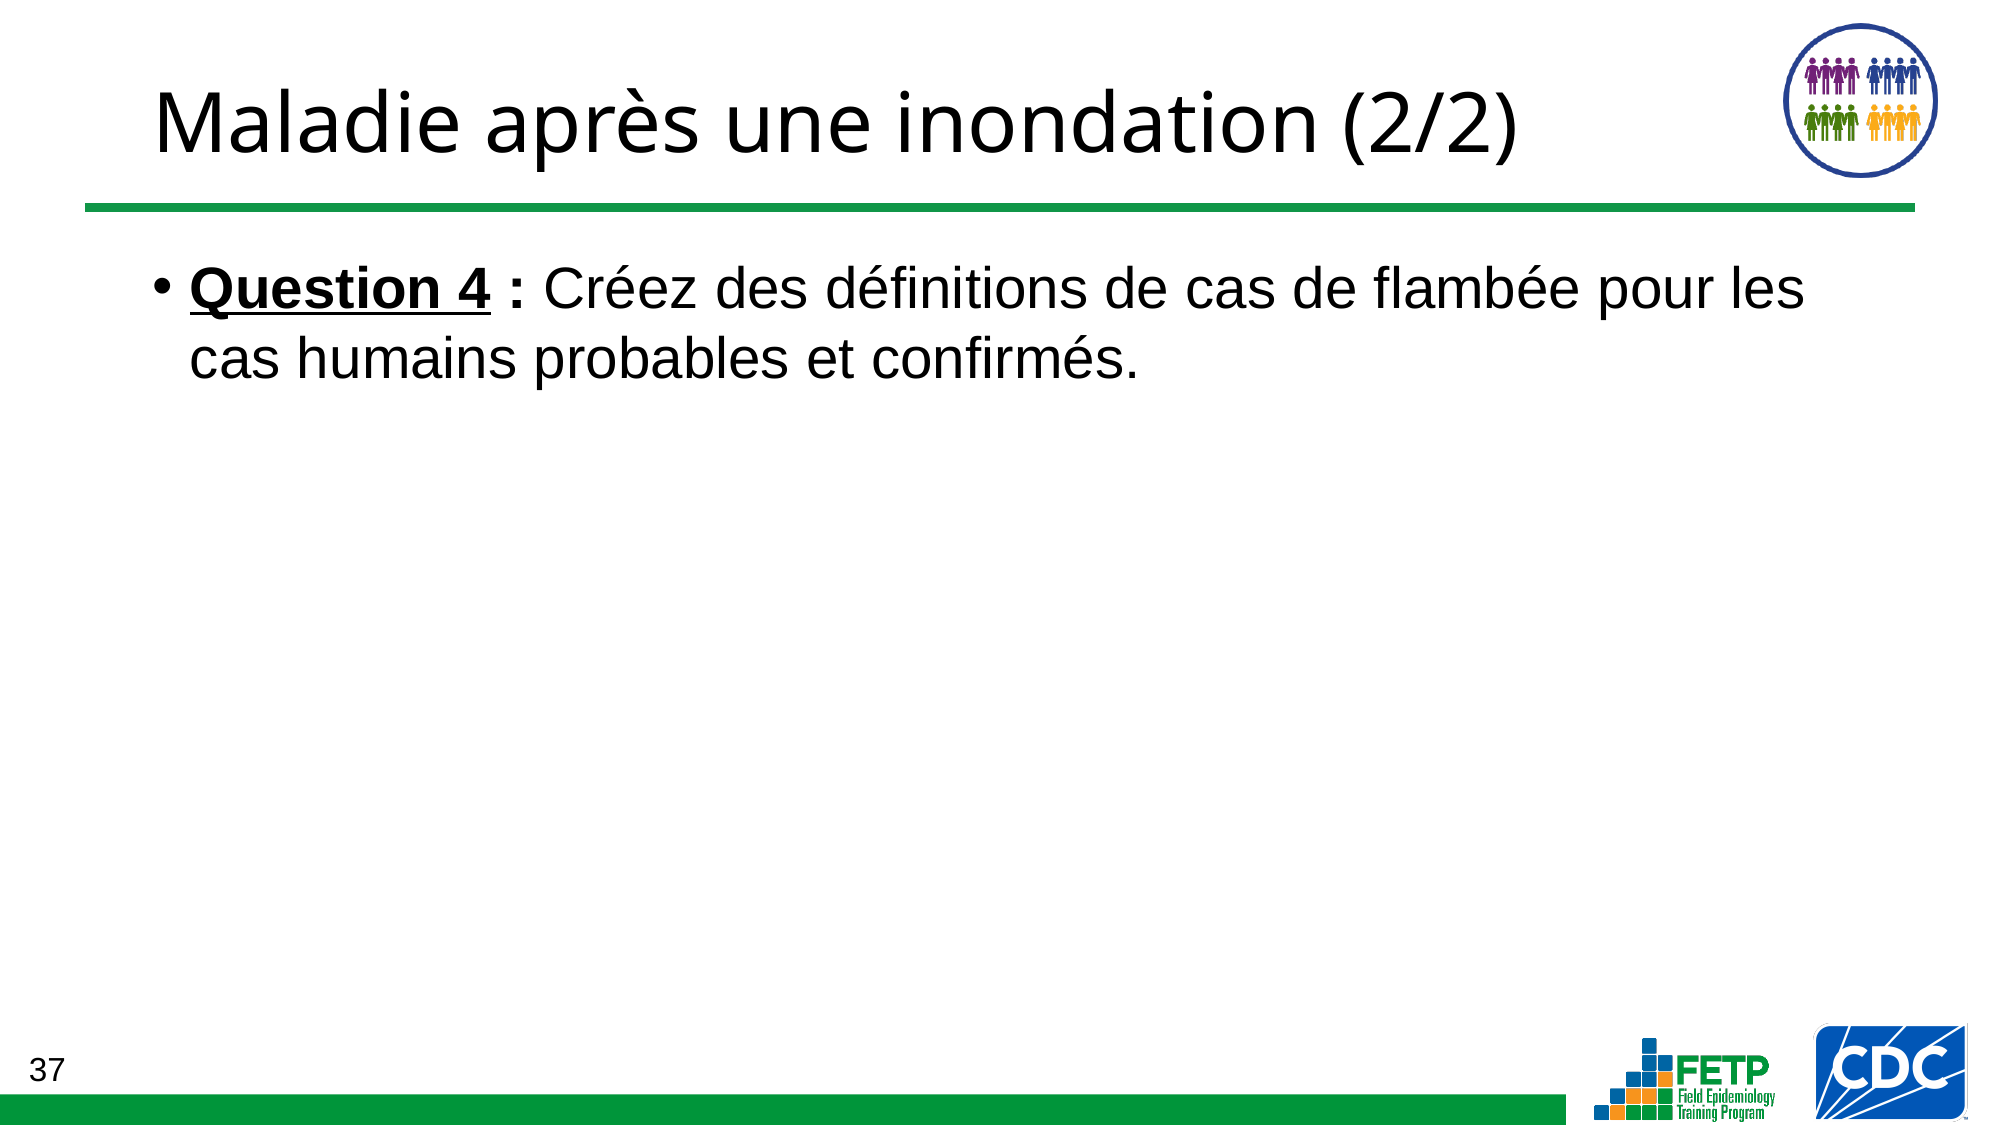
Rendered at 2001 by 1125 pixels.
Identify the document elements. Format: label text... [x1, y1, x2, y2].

picture [1783, 23, 1938, 178]
list Question 4 : Créez des définitions de cas de flambée pour les cas humains probables et confirmés. [137, 242, 1863, 1004]
picture [1813, 1023, 1968, 1122]
title Maladie après une inondation (2/2) [137, 73, 1738, 205]
picture [1594, 1038, 1775, 1122]
